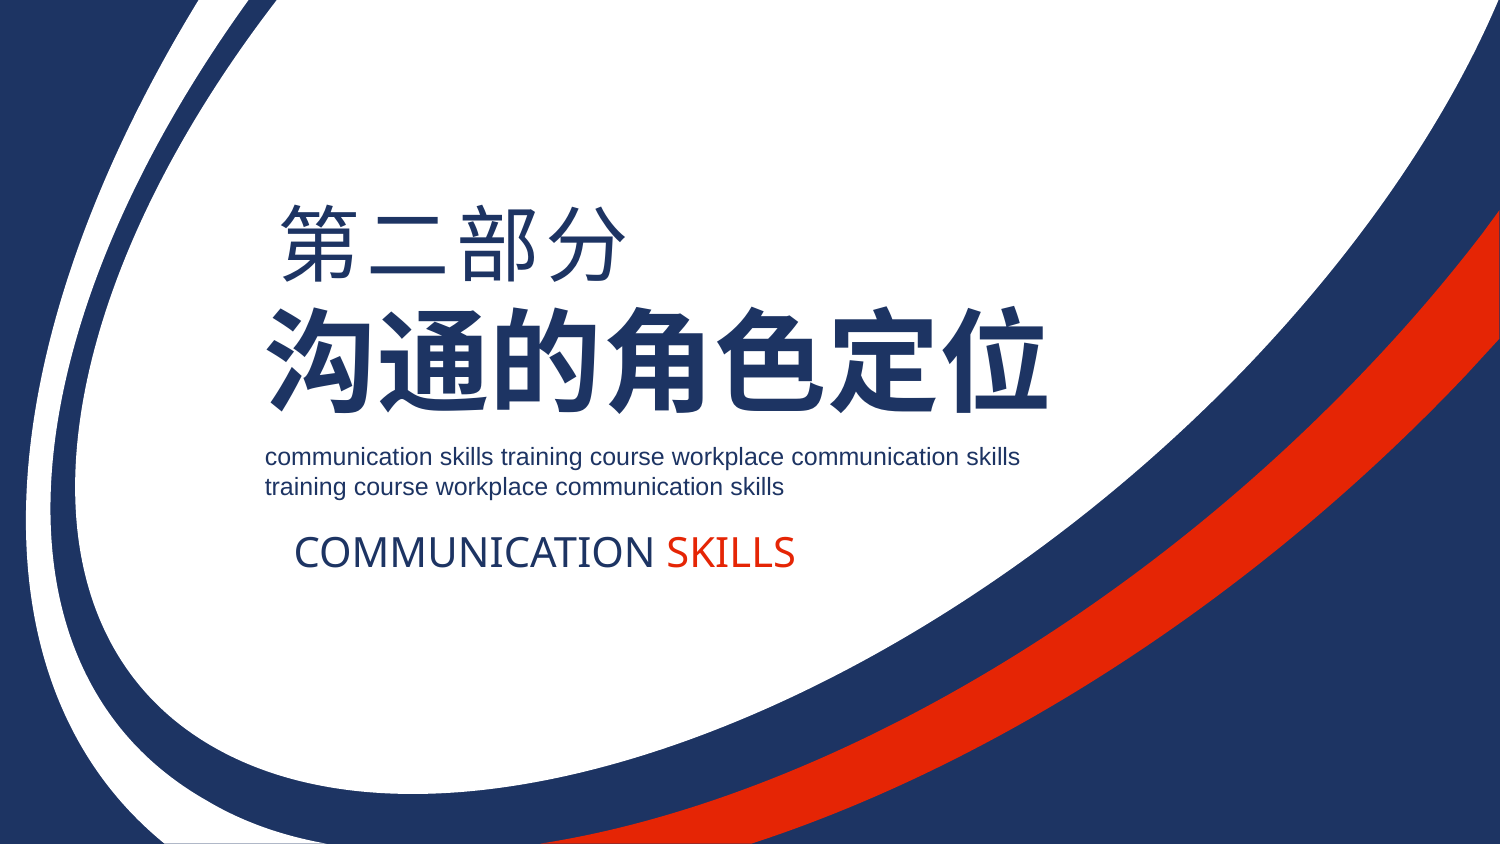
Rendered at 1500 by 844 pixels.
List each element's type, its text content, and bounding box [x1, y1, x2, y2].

text_box 第二部分 [262, 184, 664, 297]
text_box [540, 210, 1500, 844]
text_box COMMUNICATION SKILLS [278, 518, 812, 583]
text_box communication skills training course workplace communication skills training course workplace communication skills [249, 432, 1038, 508]
text_box [25, 0, 327, 844]
text_box [75, 0, 1499, 794]
text_box 沟通的角色定位 [249, 283, 1088, 420]
